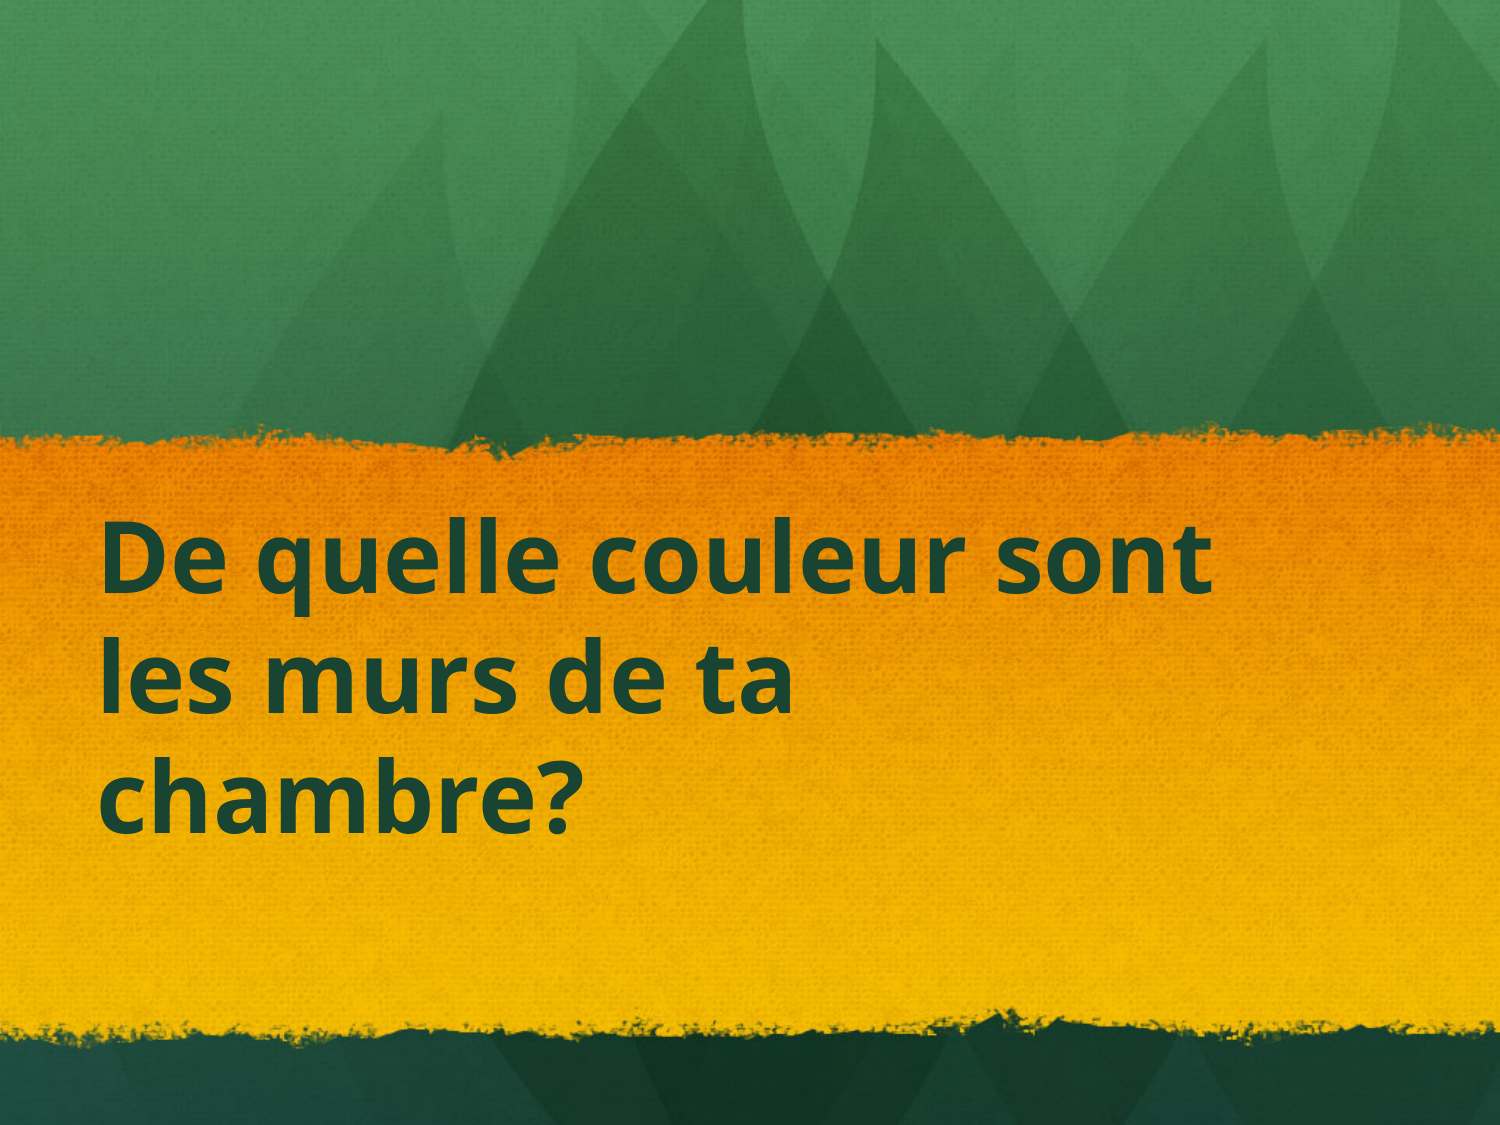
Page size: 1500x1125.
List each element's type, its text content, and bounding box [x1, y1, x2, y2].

picture [0, 0, 1500, 1125]
title De quelle couleur sont les murs de ta chambre? [81, 619, 1262, 861]
